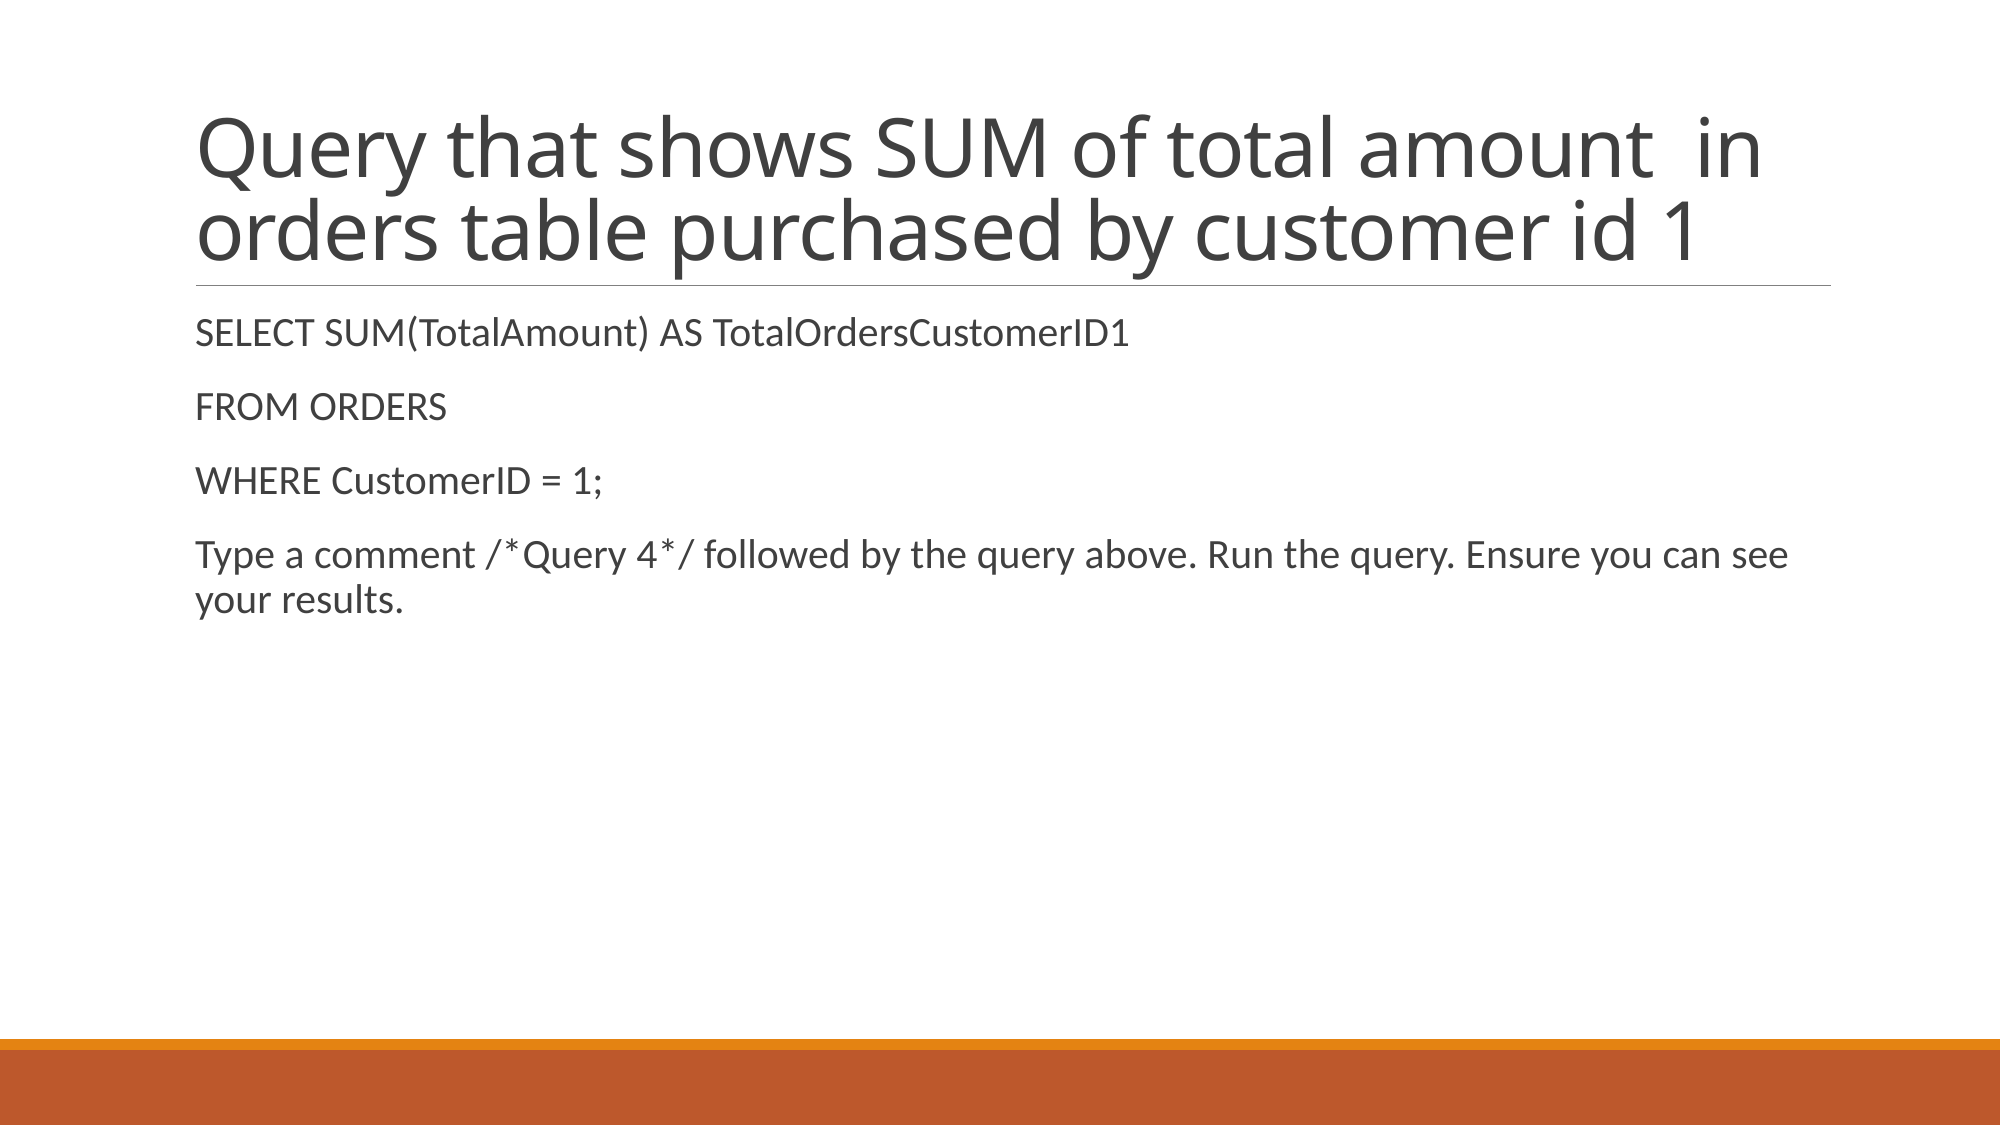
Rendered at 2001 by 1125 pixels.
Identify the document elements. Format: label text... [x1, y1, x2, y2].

title Query that shows SUM of total amount in orders table purchased by customer id 1 [180, 47, 1830, 285]
list SELECT SUM(TotalAmount) AS TotalOrdersCustomerID1 FROM ORDERS WHERE CustomerID = 1; Type a comment /*Query 4*/ followed by the query above. Run the query. Ensure you can see your results. [180, 302, 1830, 963]
